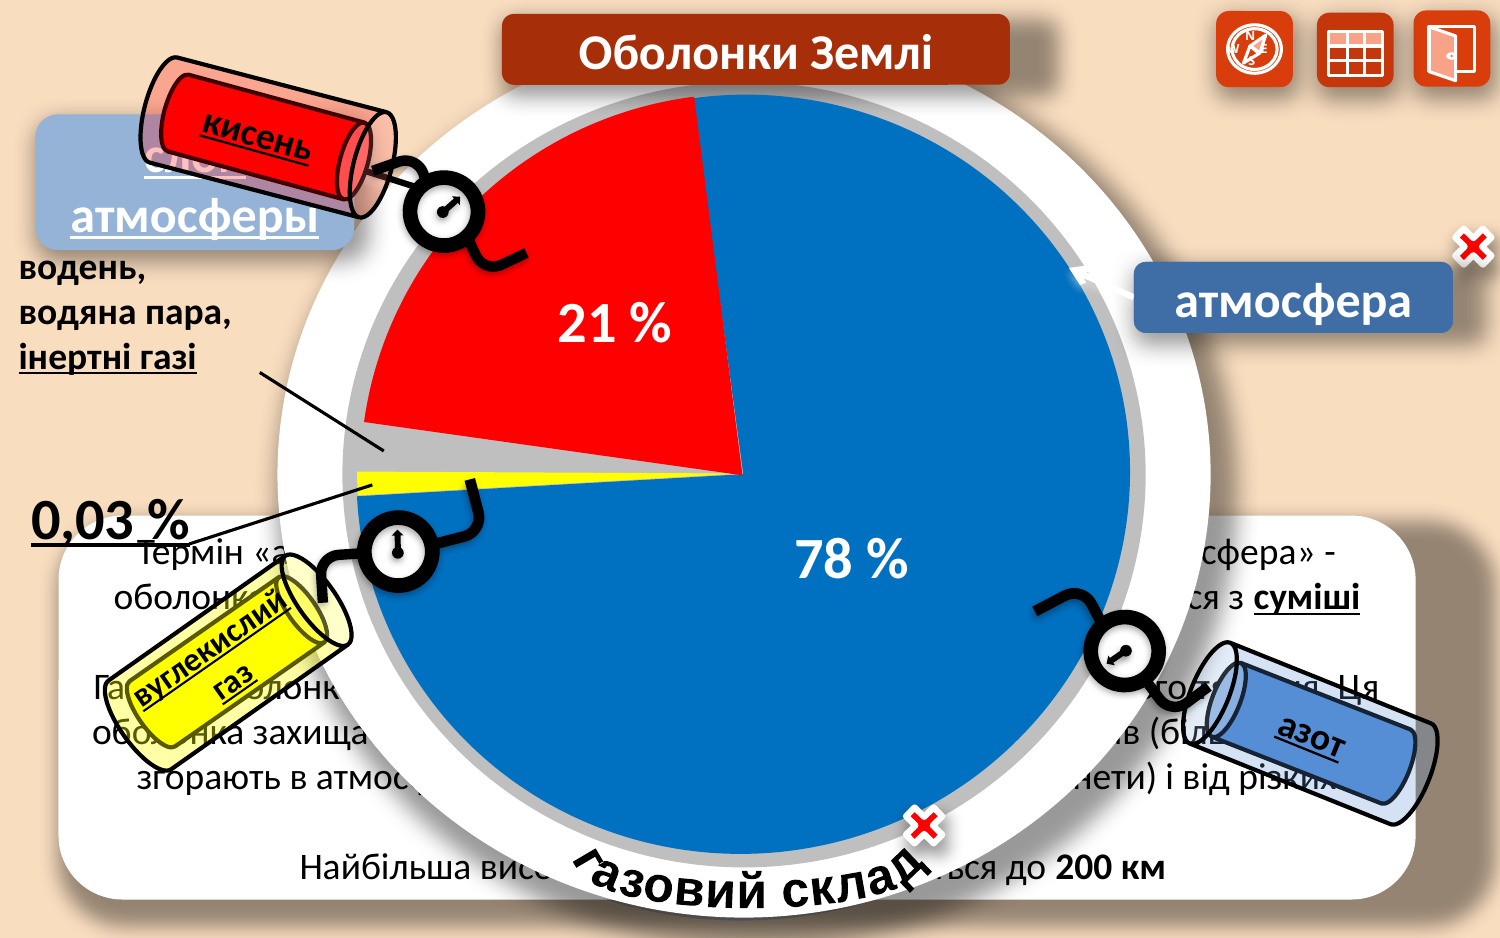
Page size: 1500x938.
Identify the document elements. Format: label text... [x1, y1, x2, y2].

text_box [15, 460, 354, 857]
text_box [277, 771, 1211, 918]
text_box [359, 93, 1125, 858]
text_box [1135, 341, 1211, 631]
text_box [89, 556, 354, 711]
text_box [277, 31, 1211, 260]
text_box Термін «атмосфера» походить від грецьких слів: «атмос» – пара і «сфера» - оболонка. Атмосфера - це повітряна оболонка Землі, що складається з суміші різних газів. Газова оболонка утримується навколо планети завдяки силі земного тяжіння. Ця оболонка захищає Землю і її жителів від ударів космічних уламків (білшість з них згорають в атмосфері, не долітаючи до поверхні нашої планети) і від різких перепадів температур. Найбільша висота атмосфери простягається до 200 км [1233, 513, 1418, 631]
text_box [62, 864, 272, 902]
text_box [133, 102, 538, 224]
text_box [1131, 261, 1454, 334]
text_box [3, 234, 384, 452]
text_box Термін «атмосфера» походить від грецьких слів: «атмос» – пара і «сфера» - оболонка. Атмосфера - це повітряна оболонка Землі, що складається з суміші різних газів. Газова оболонка утримується навколо планети завдяки силі земного тяжіння. Ця оболонка захищає Землю і її жителів від ударів космічних уламків (білшість з них згорають в атмосфері, не долітаючи до поверхні нашої планети) і від різких перепадів температур. Найбільша висота атмосфери простягається до 200 км [1216, 771, 1418, 902]
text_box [1026, 633, 1447, 764]
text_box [15, 91, 1128, 233]
text_box Оболонки Землі [499, 11, 1012, 29]
text_box [1439, 213, 1500, 274]
